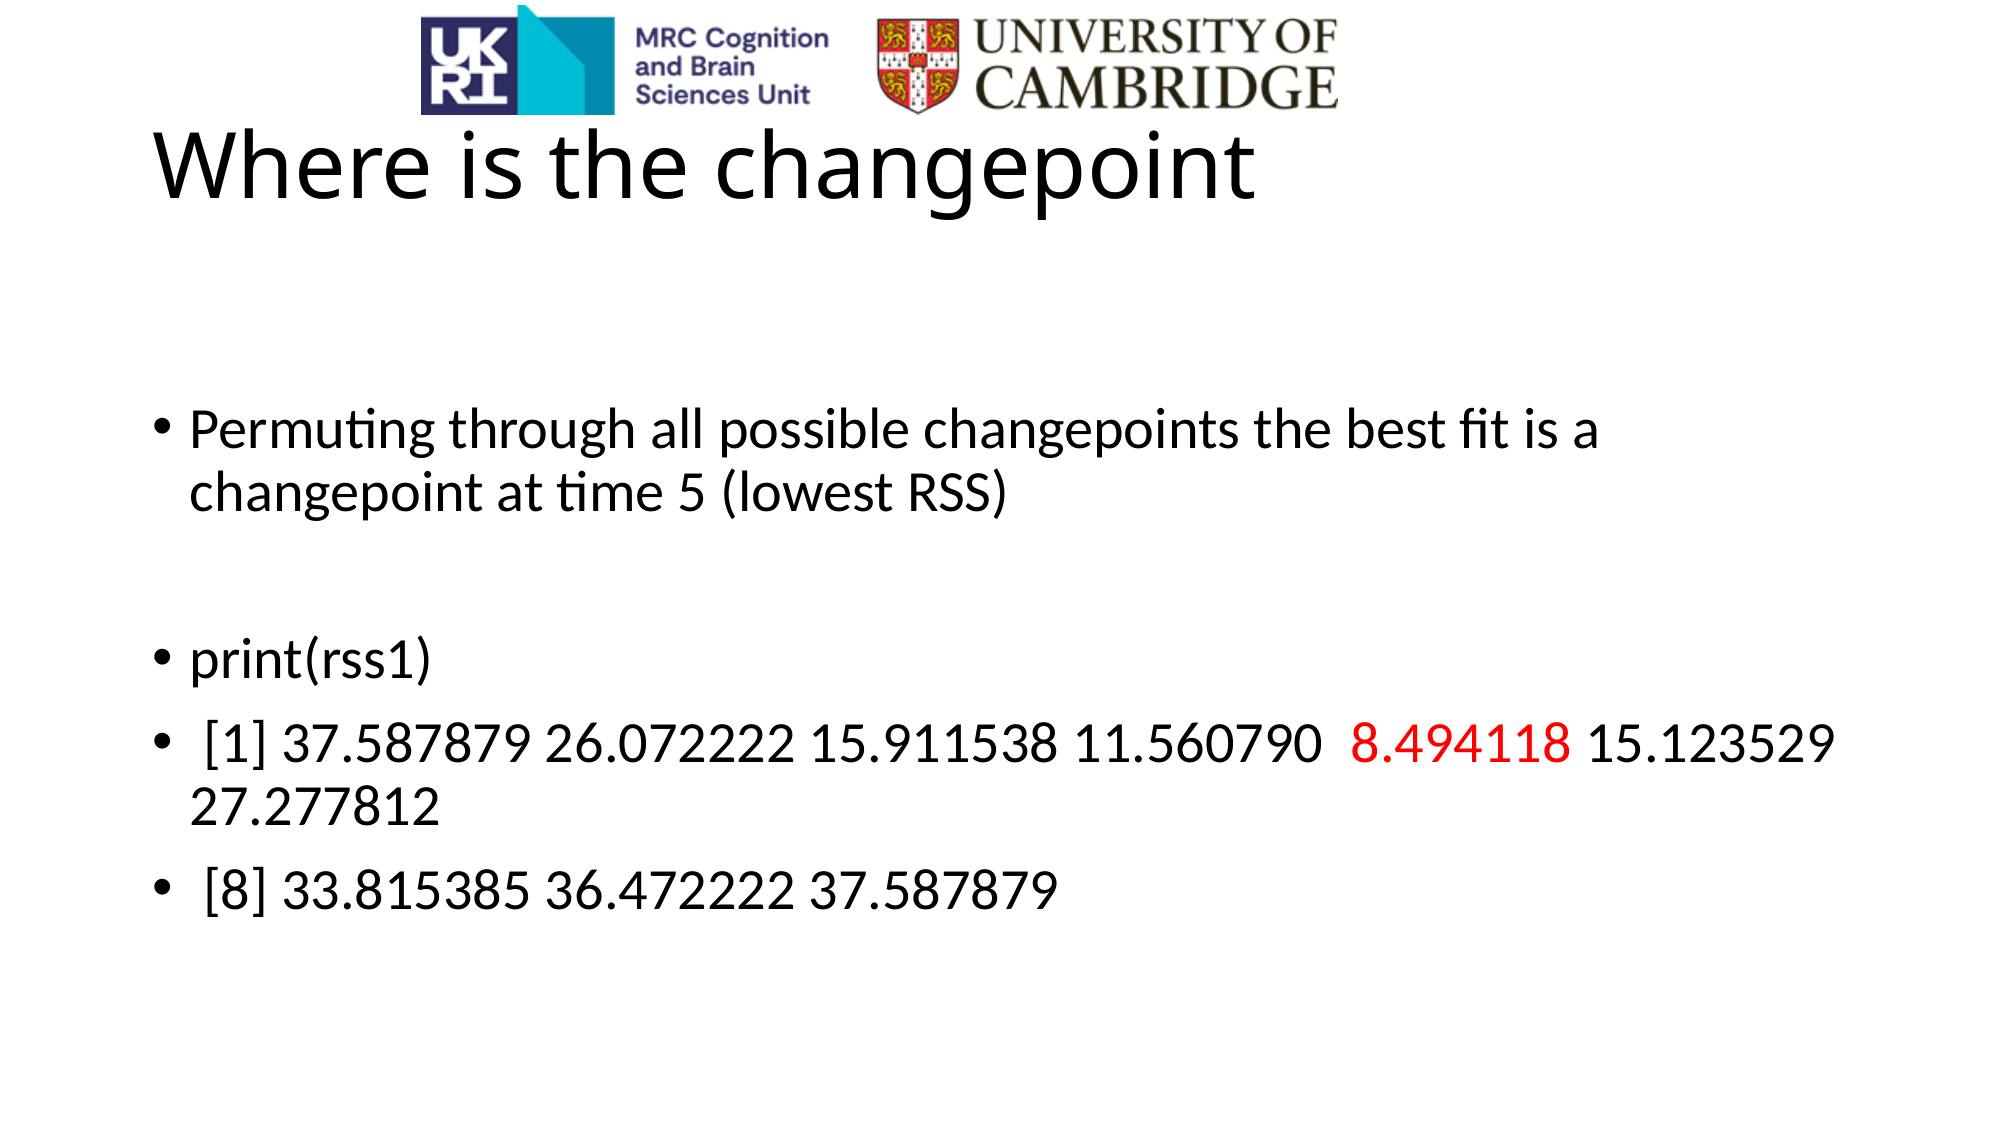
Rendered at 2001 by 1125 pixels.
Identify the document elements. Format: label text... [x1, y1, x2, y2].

list Permuting through all possible changepoints the best fit is a changepoint at time 5 (lowest RSS) print(rss1) [1] 37.587879 26.072222 15.911538 11.560790 8.494118 15.123529 27.277812 [8] 33.815385 36.472222 37.587879 [137, 299, 1863, 1014]
picture [421, 5, 1338, 59]
title Where is the changepoint [137, 59, 1863, 278]
